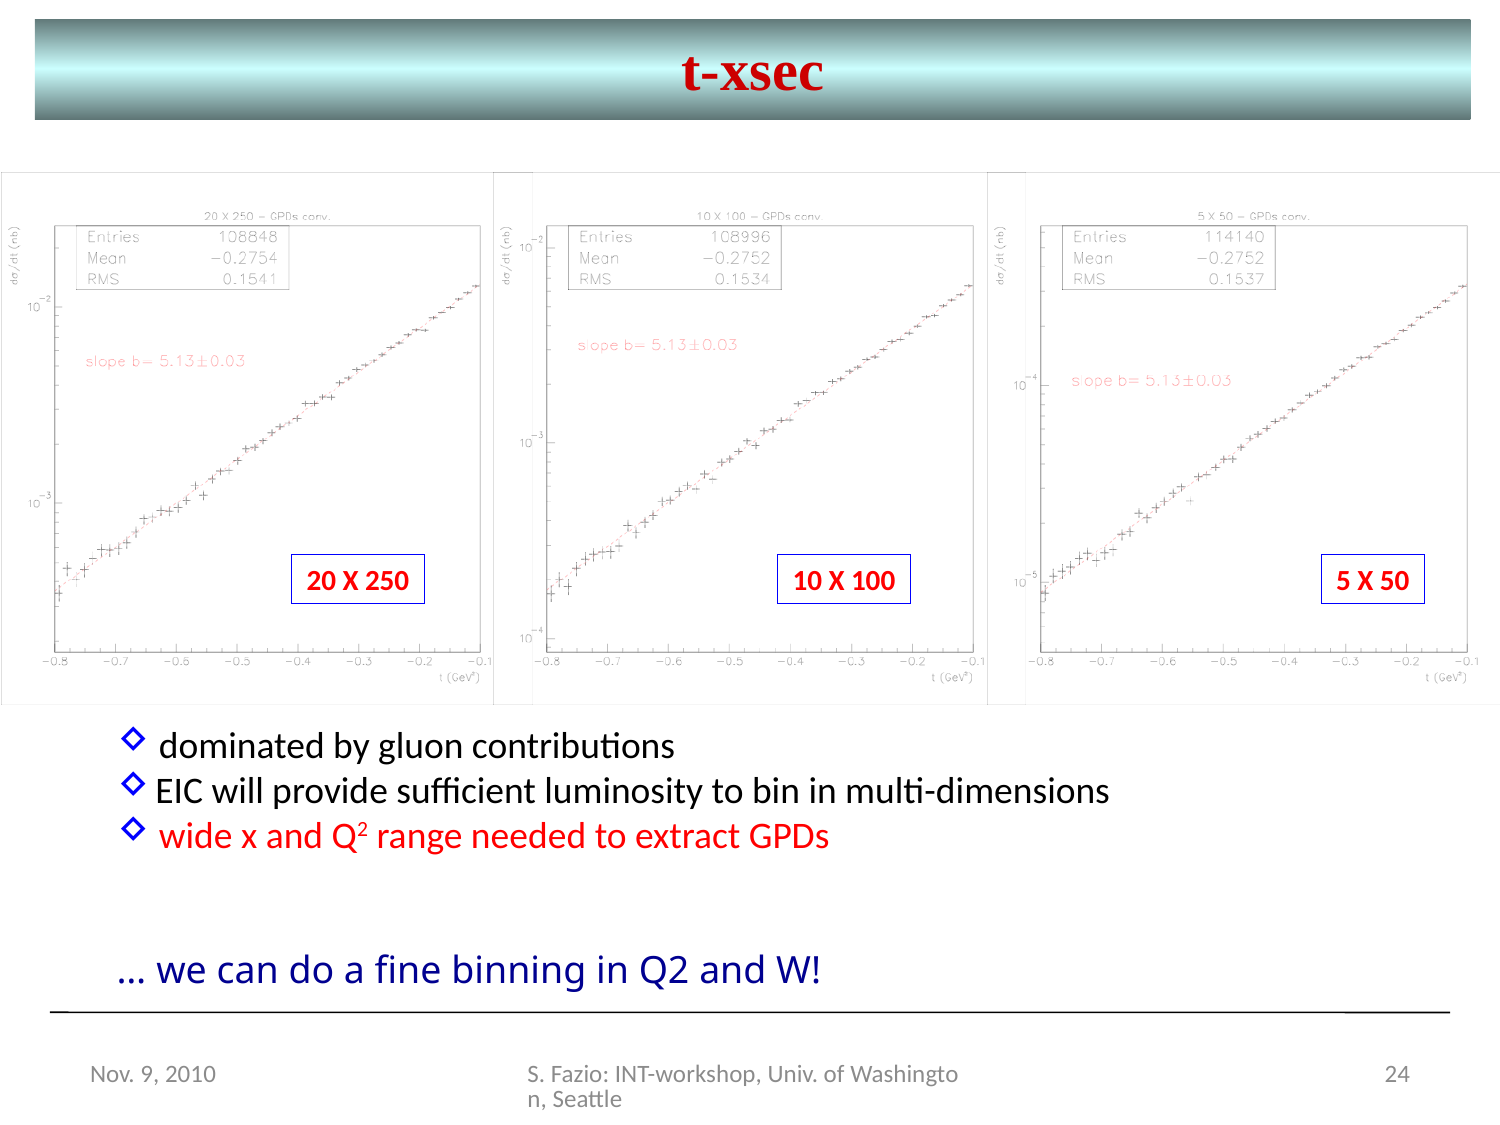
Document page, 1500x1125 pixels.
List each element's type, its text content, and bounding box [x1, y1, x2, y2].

footer S. Fazio: INT-workshop, Univ. of Washington, Seattle [512, 1042, 988, 1103]
slide_number 24 [1074, 1042, 1425, 1103]
text_box dominated by gluon contributions EIC will provide sufficient luminosity to bin in multi-dimensions wide x and Q2 range needed to extract GPDs … we can do a fine binning in Q2 and W! [101, 713, 1127, 999]
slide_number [75, 1042, 425, 1103]
picture [1, 172, 1500, 705]
text_box t-xsec [34, 19, 1471, 120]
